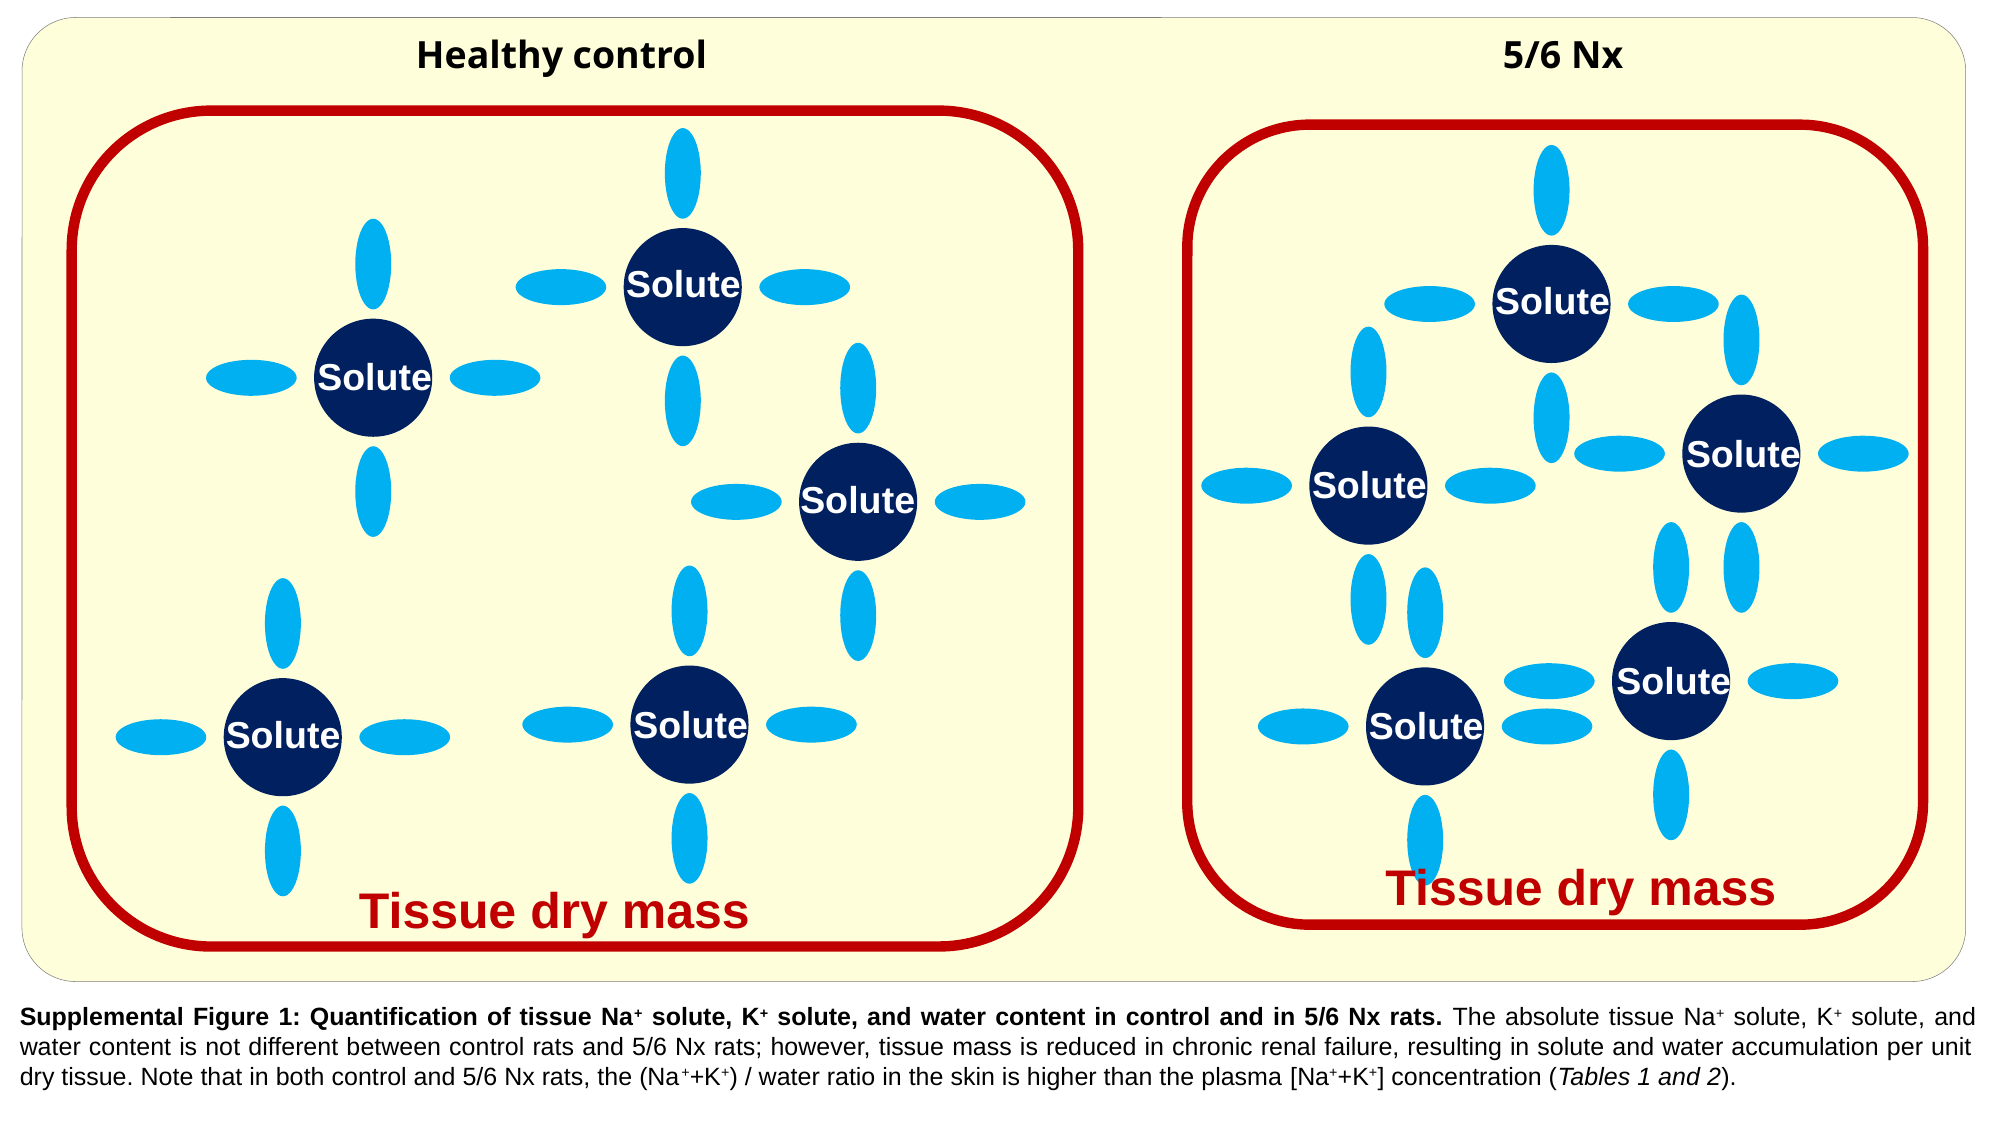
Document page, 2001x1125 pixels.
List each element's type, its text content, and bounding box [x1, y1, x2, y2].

text_box Supplemental Figure 1: Quantification of tissue Na+ solute, K+ solute, and water content in control and in 5/6 Nx rats. The absolute tissue Na+ solute, K+ solute, and water content is not different between control rats and 5/6 Nx rats; however, tissue mass is reduced in chronic renal failure, resulting in solute and water accumulation per unit dry tissue. Note that in both control and 5/6 Nx rats, the (Na++K+) / water ratio in the skin is higher than the plasma [Na++K+] concentration (Tables 1 and 2). [5, 993, 1992, 1098]
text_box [1187, 24, 1924, 925]
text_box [71, 24, 1079, 948]
text_box [20, 16, 1967, 983]
